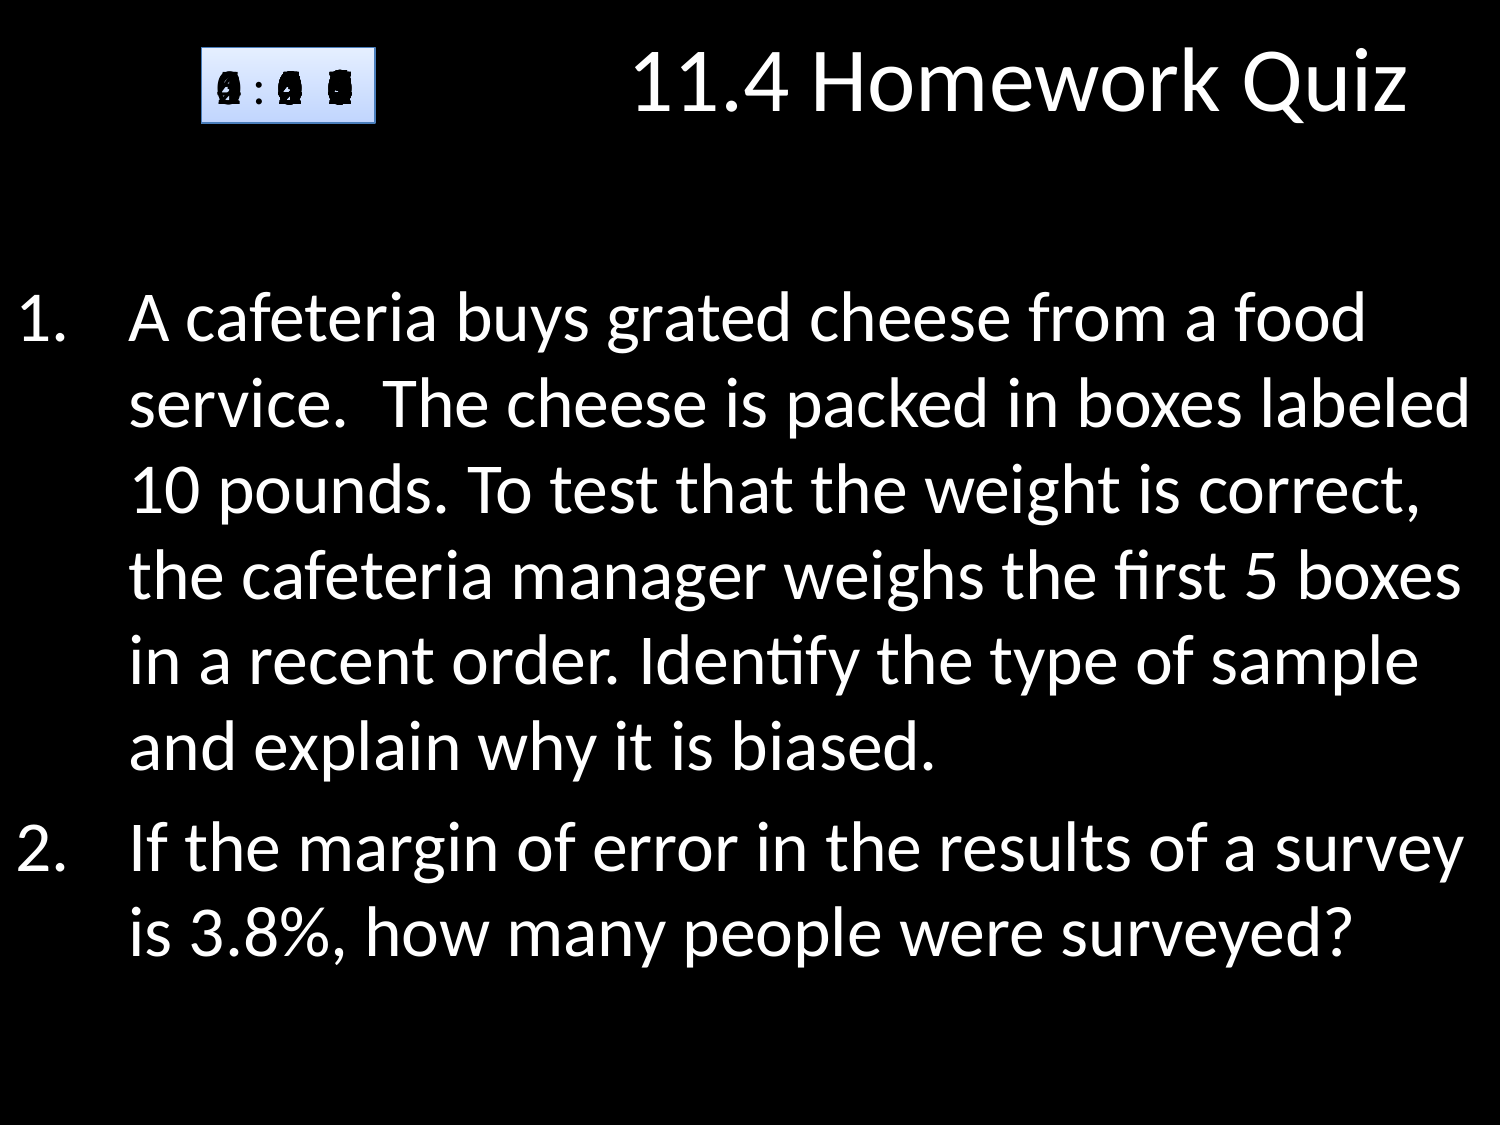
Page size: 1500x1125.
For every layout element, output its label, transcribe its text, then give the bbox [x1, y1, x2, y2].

text_box : [252, 47, 262, 123]
text_box 0 [201, 47, 252, 123]
title 11.4 Homework Quiz [75, 0, 1425, 150]
text_box [201, 47, 376, 124]
text_box 9 [312, 47, 363, 123]
text_box 0 [262, 47, 312, 123]
list A cafeteria buys grated cheese from a food service. The cheese is packed in boxes labeled 10 pounds. To test that the weight is correct, the cafeteria manager weighs the first 5 boxes in a recent order. Identify the type of sample and explain why it is biased. If the margin of error in the results of a survey is 3.8%, how many people were surveyed? [0, 262, 1500, 1038]
